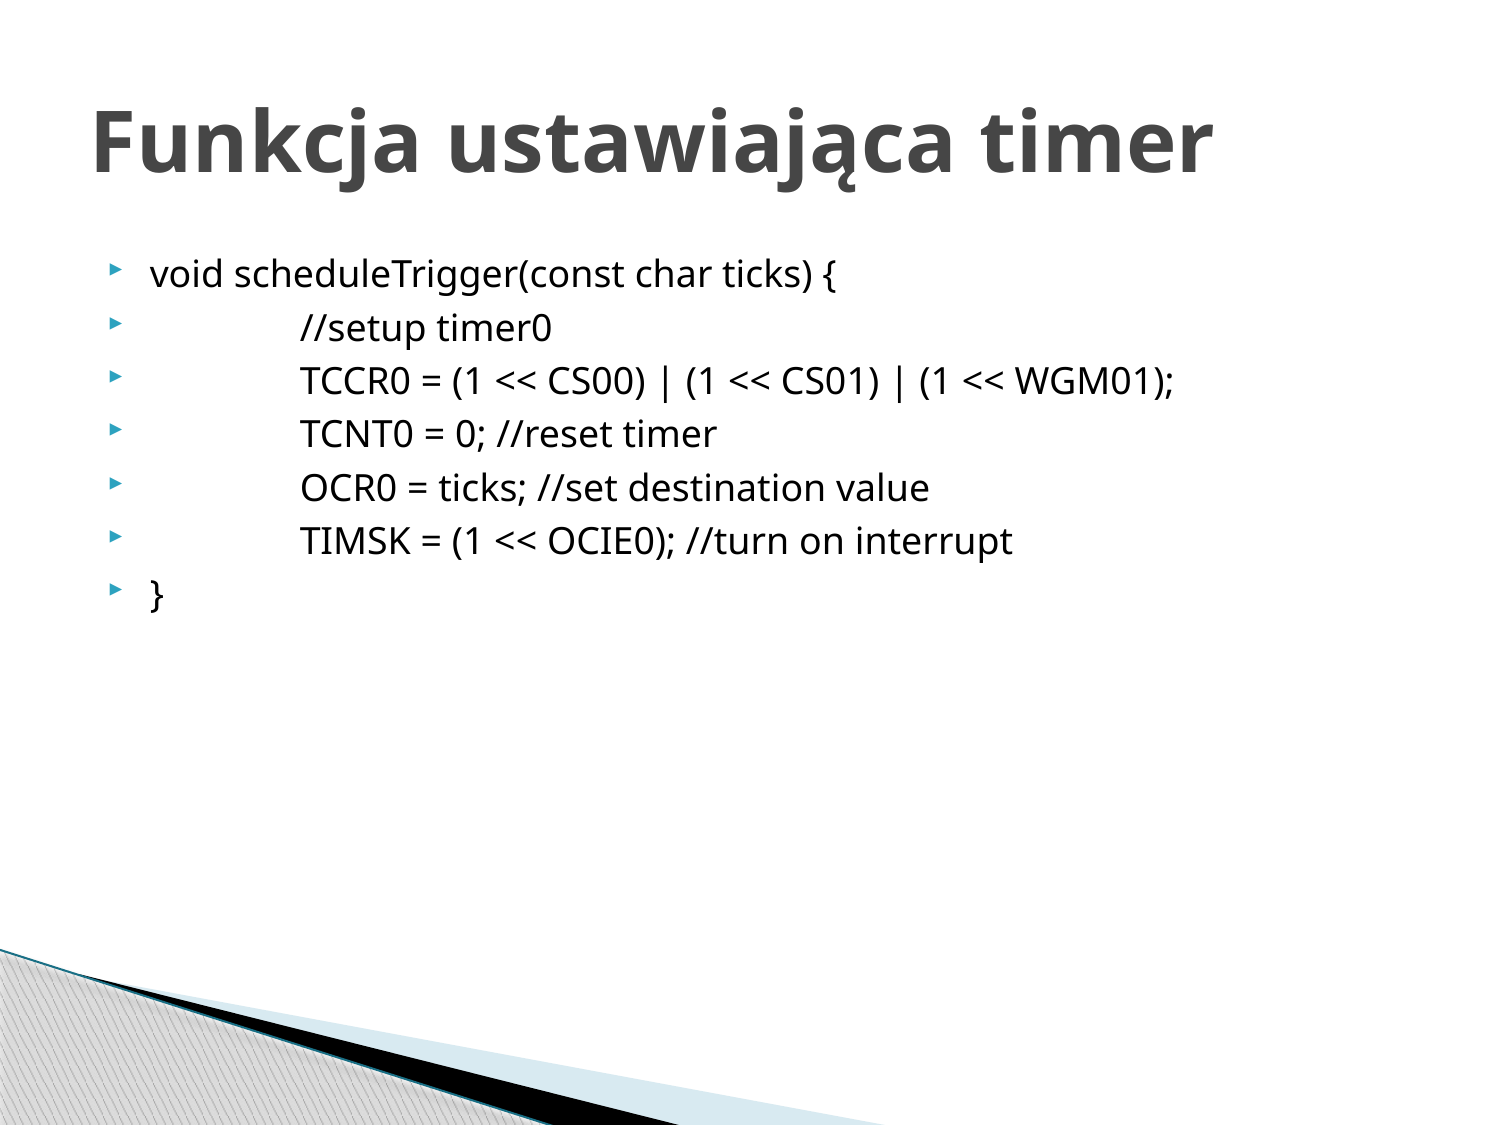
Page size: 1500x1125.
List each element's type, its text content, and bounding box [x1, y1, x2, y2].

title Funkcja ustawiająca timer [75, 45, 1425, 233]
list void scheduleTrigger(const char ticks) { //setup timer0 TCCR0 = (1 << CS00) | (1 << CS01) | (1 << WGM01); TCNT0 = 0; //reset timer OCR0 = ticks; //set destination value TIMSK = (1 << OCIE0); //turn on interrupt } [75, 243, 1425, 986]
